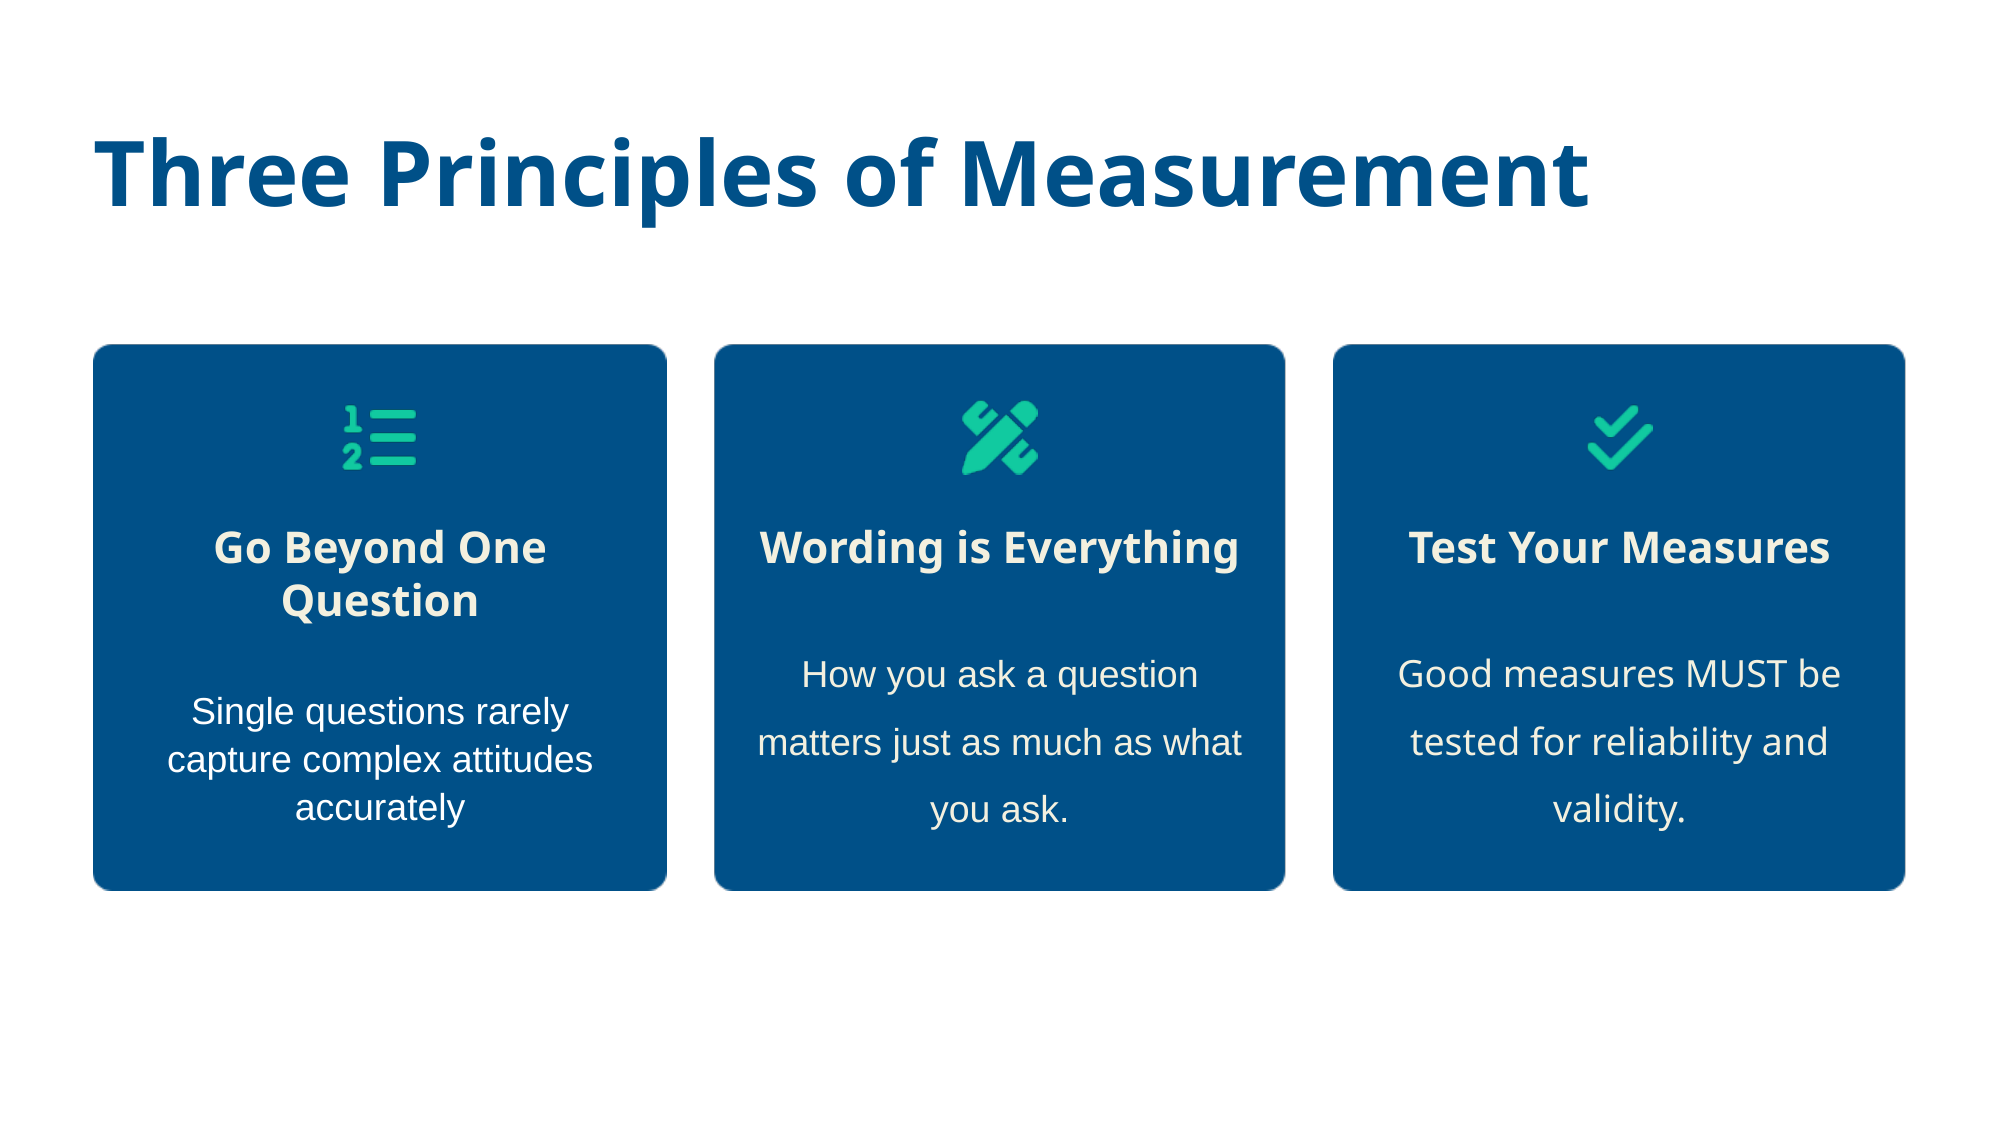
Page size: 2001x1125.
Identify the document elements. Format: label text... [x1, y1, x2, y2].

picture [1332, 342, 1907, 891]
text_box Three Principles of Measurement [93, 93, 1997, 225]
picture [712, 342, 1287, 891]
picture [93, 342, 668, 891]
